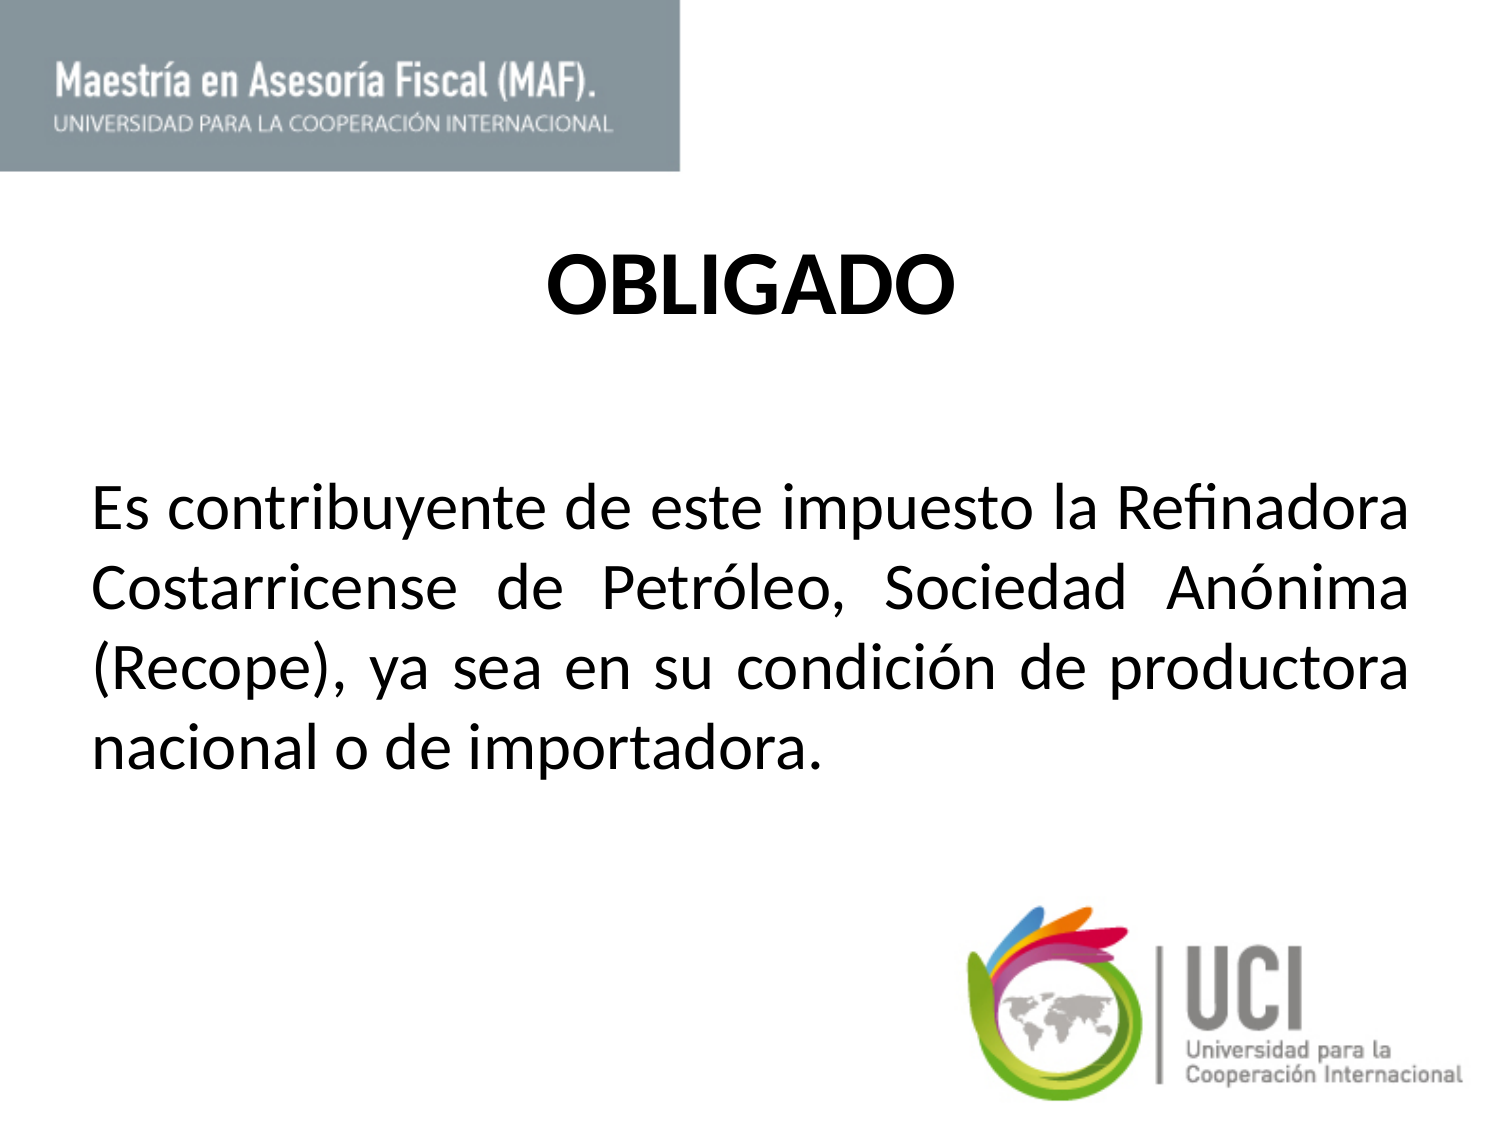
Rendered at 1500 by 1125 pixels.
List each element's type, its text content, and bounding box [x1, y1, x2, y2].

picture [0, 0, 1500, 1125]
list Es contribuyente de este impuesto la Refinadora Costarricense de Petróleo, Sociedad Anónima (Recope), ya sea en su condición de productora nacional o de importadora. [76, 361, 1427, 917]
title OBLIGADO [76, 184, 1427, 361]
